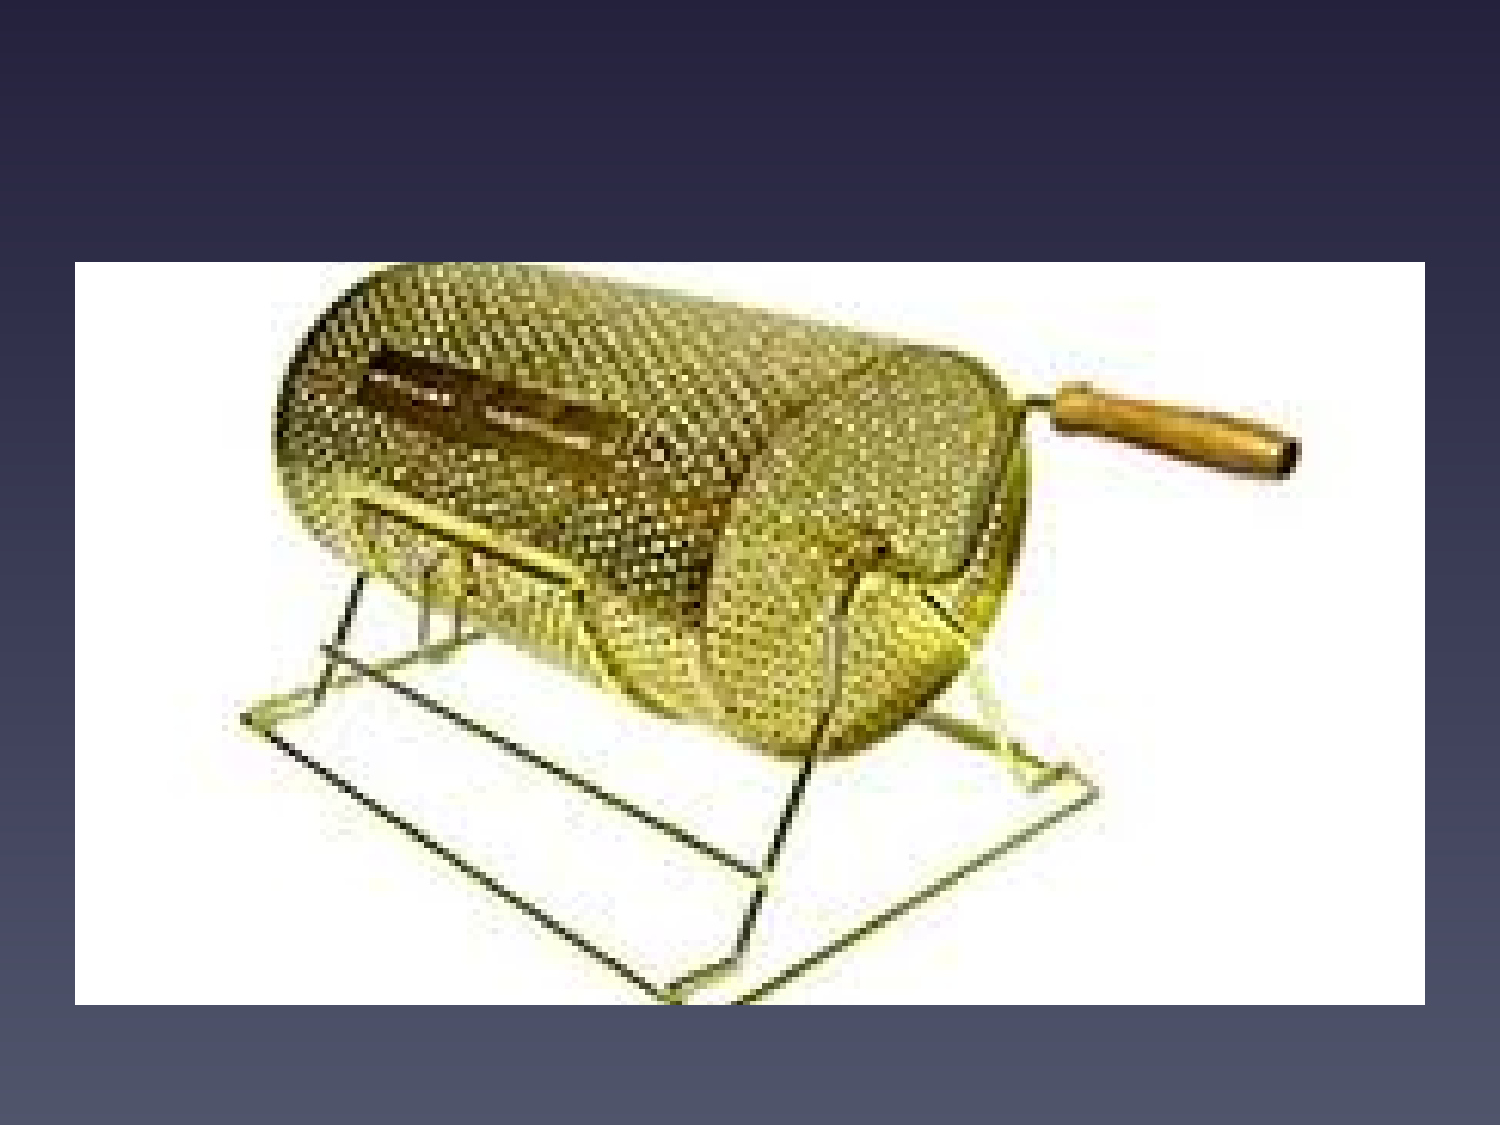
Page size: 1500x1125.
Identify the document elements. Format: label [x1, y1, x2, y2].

list [74, 262, 1426, 1006]
